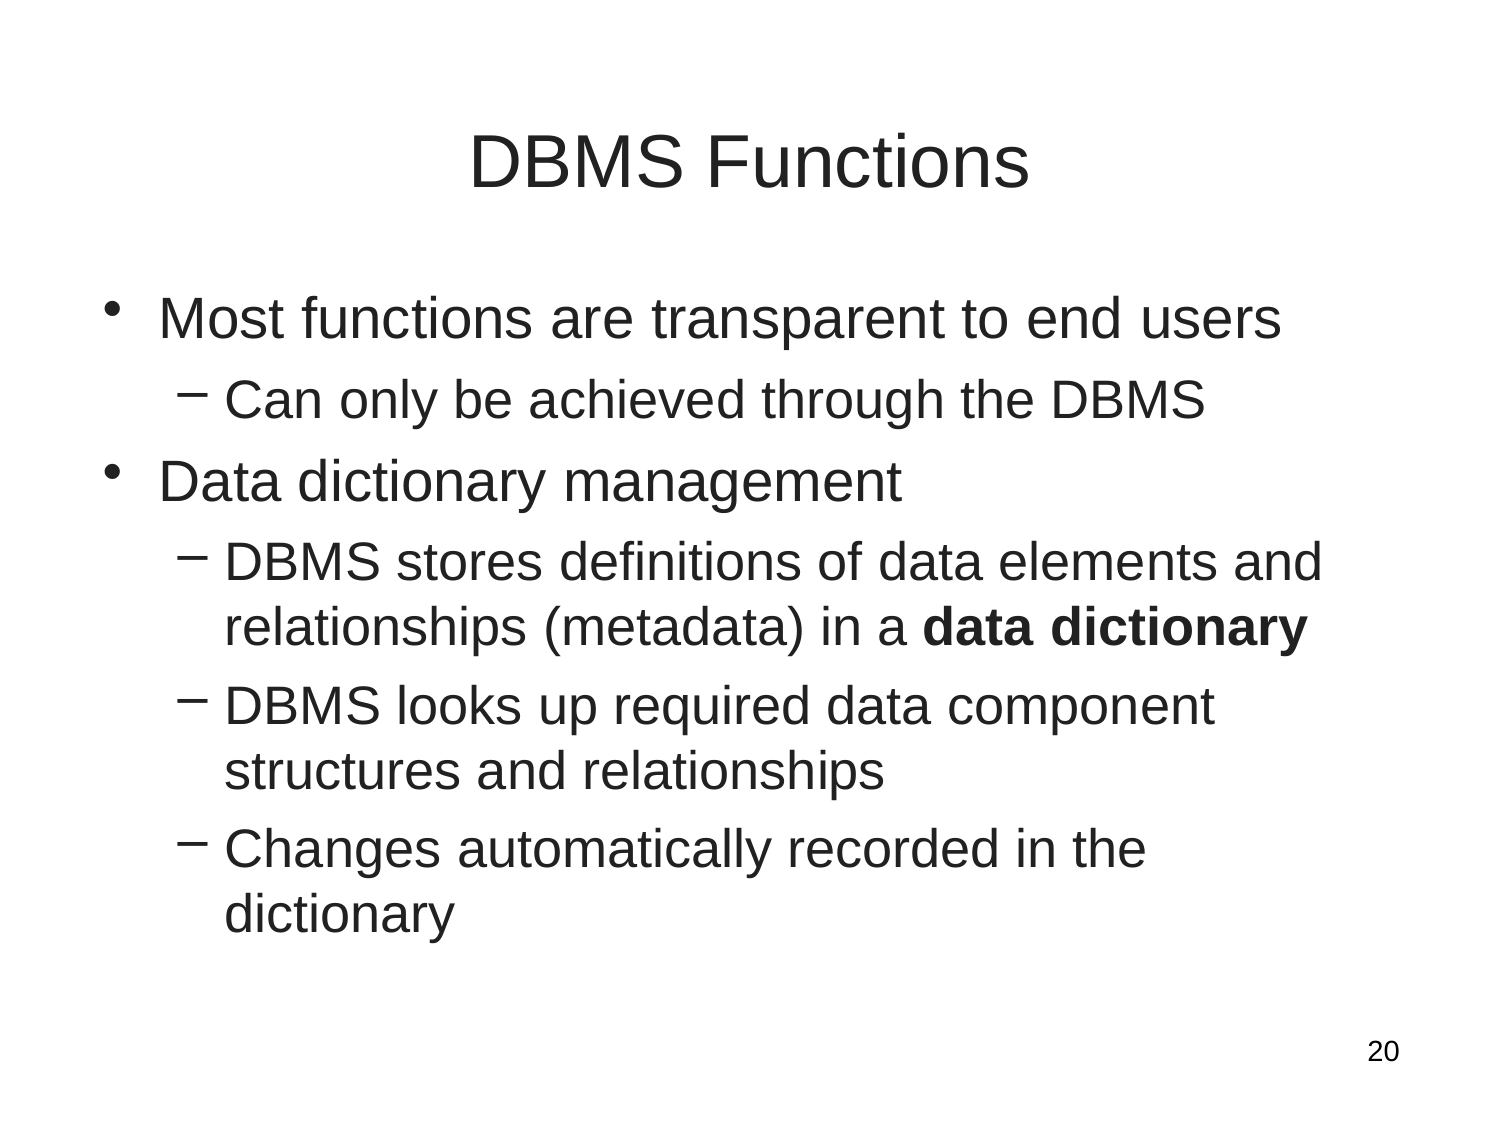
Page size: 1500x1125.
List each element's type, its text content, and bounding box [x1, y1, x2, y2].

title DBMS Functions [155, 112, 1345, 204]
slide_number 20 [1361, 1033, 1402, 1068]
list Most functions are transparent to end users Can only be achieved through the DBMS Data dictionary management DBMS stores definitions of data elements and relationships (metadata) in a data dictionary DBMS looks up required data component structures and relationships Changes automatically recorded in the dictionary [100, 280, 1400, 1042]
